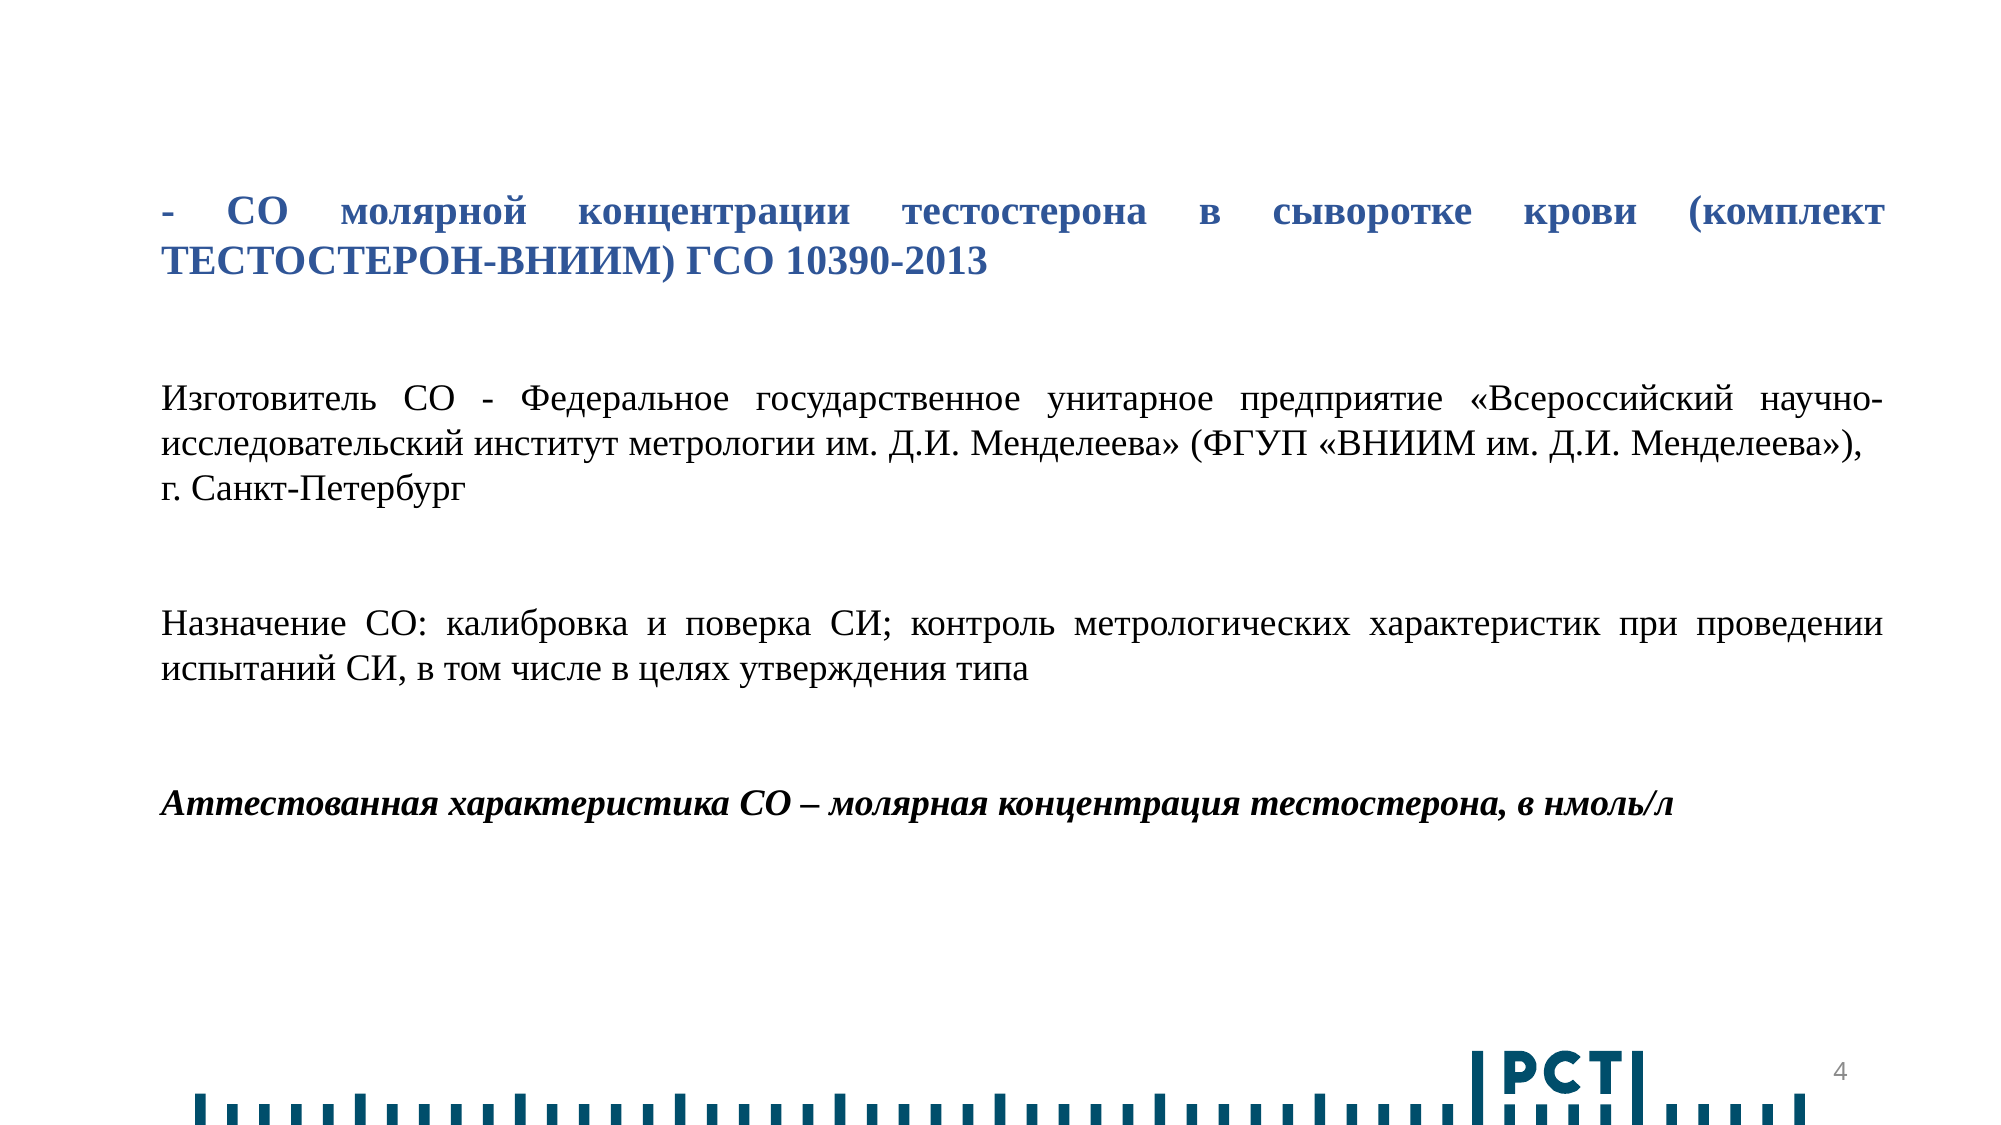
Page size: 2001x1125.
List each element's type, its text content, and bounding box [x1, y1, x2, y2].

text_box - СО молярной концентрации тестостерона в сыворотке крови (комплект ТЕСТОСТЕРОН-ВНИИМ) ГСО 10390-2013 Изготовитель СО - Федеральное государственное унитарное предприятие «Всероссийский научно-исследовательский институт метрологии им. Д.И. Менделеева» (ФГУП «ВНИИМ им. Д.И. Менделеева»), г. Санкт-Петербург Назначение СО: калибровка и поверка СИ; контроль метрологических характеристик при проведении испытаний СИ, в том числе в целях утверждения типа Аттестованная характеристика СО – молярная концентрация тестостерона, в нмоль/л [146, 175, 1900, 966]
slide_number 4 [1412, 1042, 1863, 1103]
